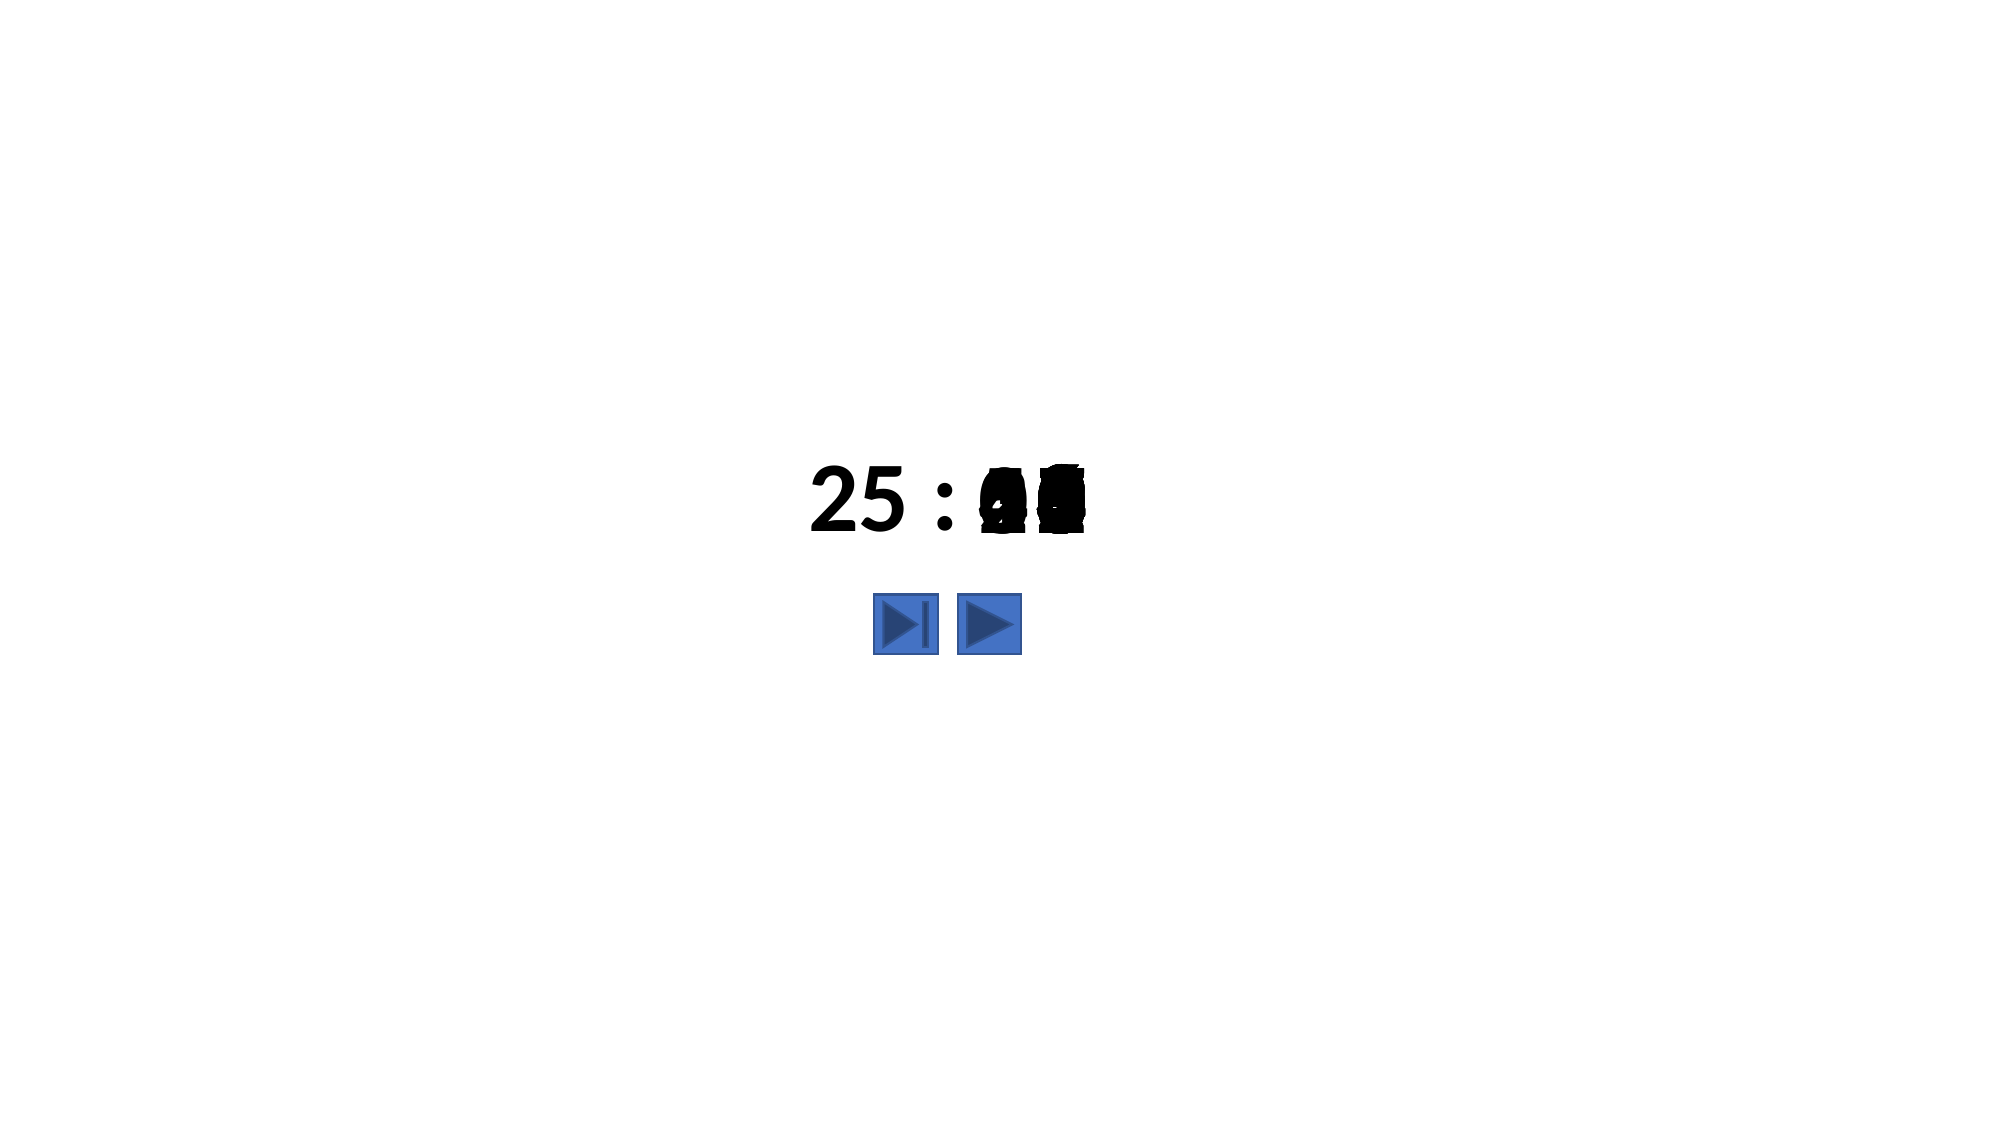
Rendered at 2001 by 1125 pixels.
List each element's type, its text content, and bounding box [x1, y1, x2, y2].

slide_number 24 [784, 461, 925, 522]
